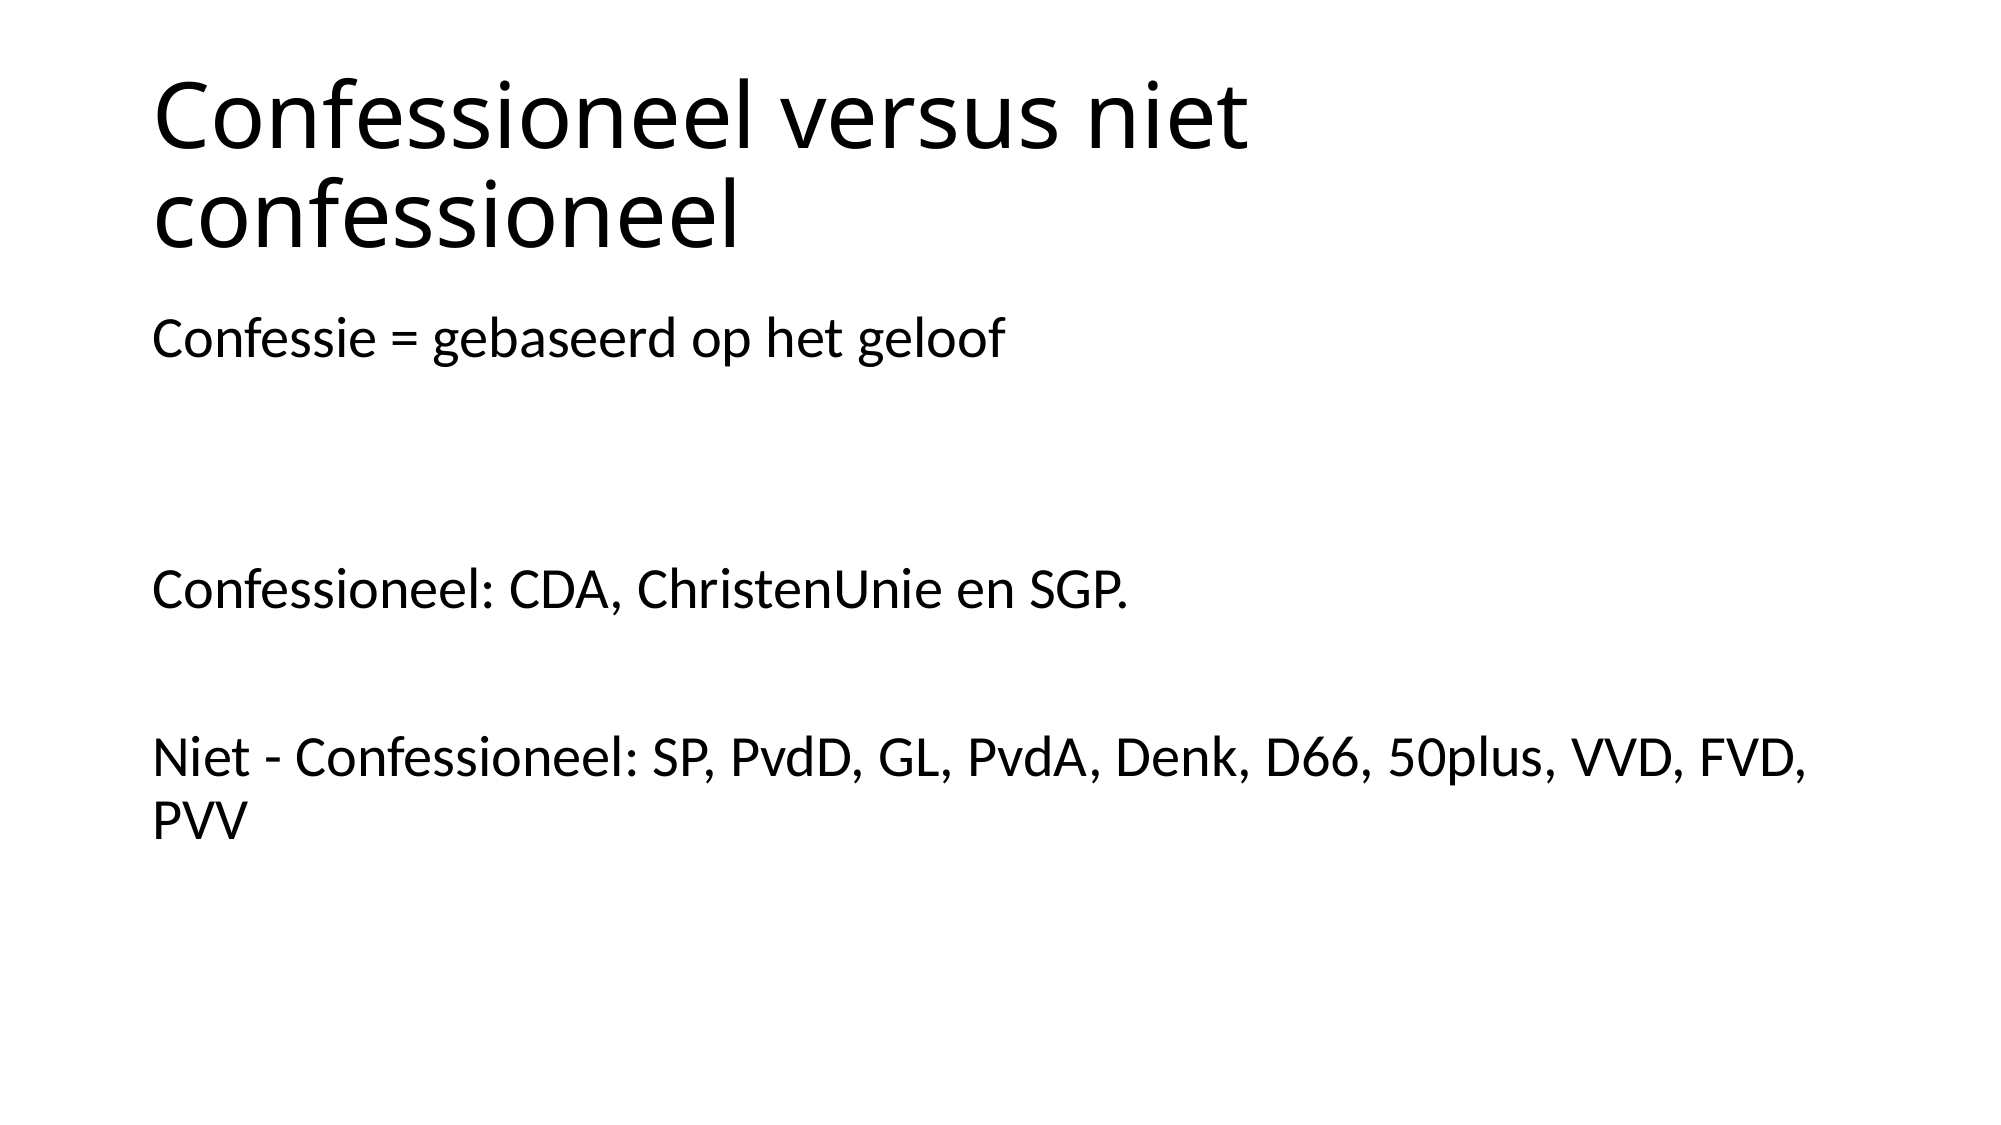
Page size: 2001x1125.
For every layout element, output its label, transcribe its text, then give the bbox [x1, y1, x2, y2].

list Confessie = gebaseerd op het geloof Confessioneel: CDA, ChristenUnie en SGP. Niet - Confessioneel: SP, PvdD, GL, PvdA, Denk, D66, 50plus, VVD, FVD, PVV [137, 299, 1863, 1014]
title Confessioneel versus niet confessioneel [137, 59, 1863, 278]
